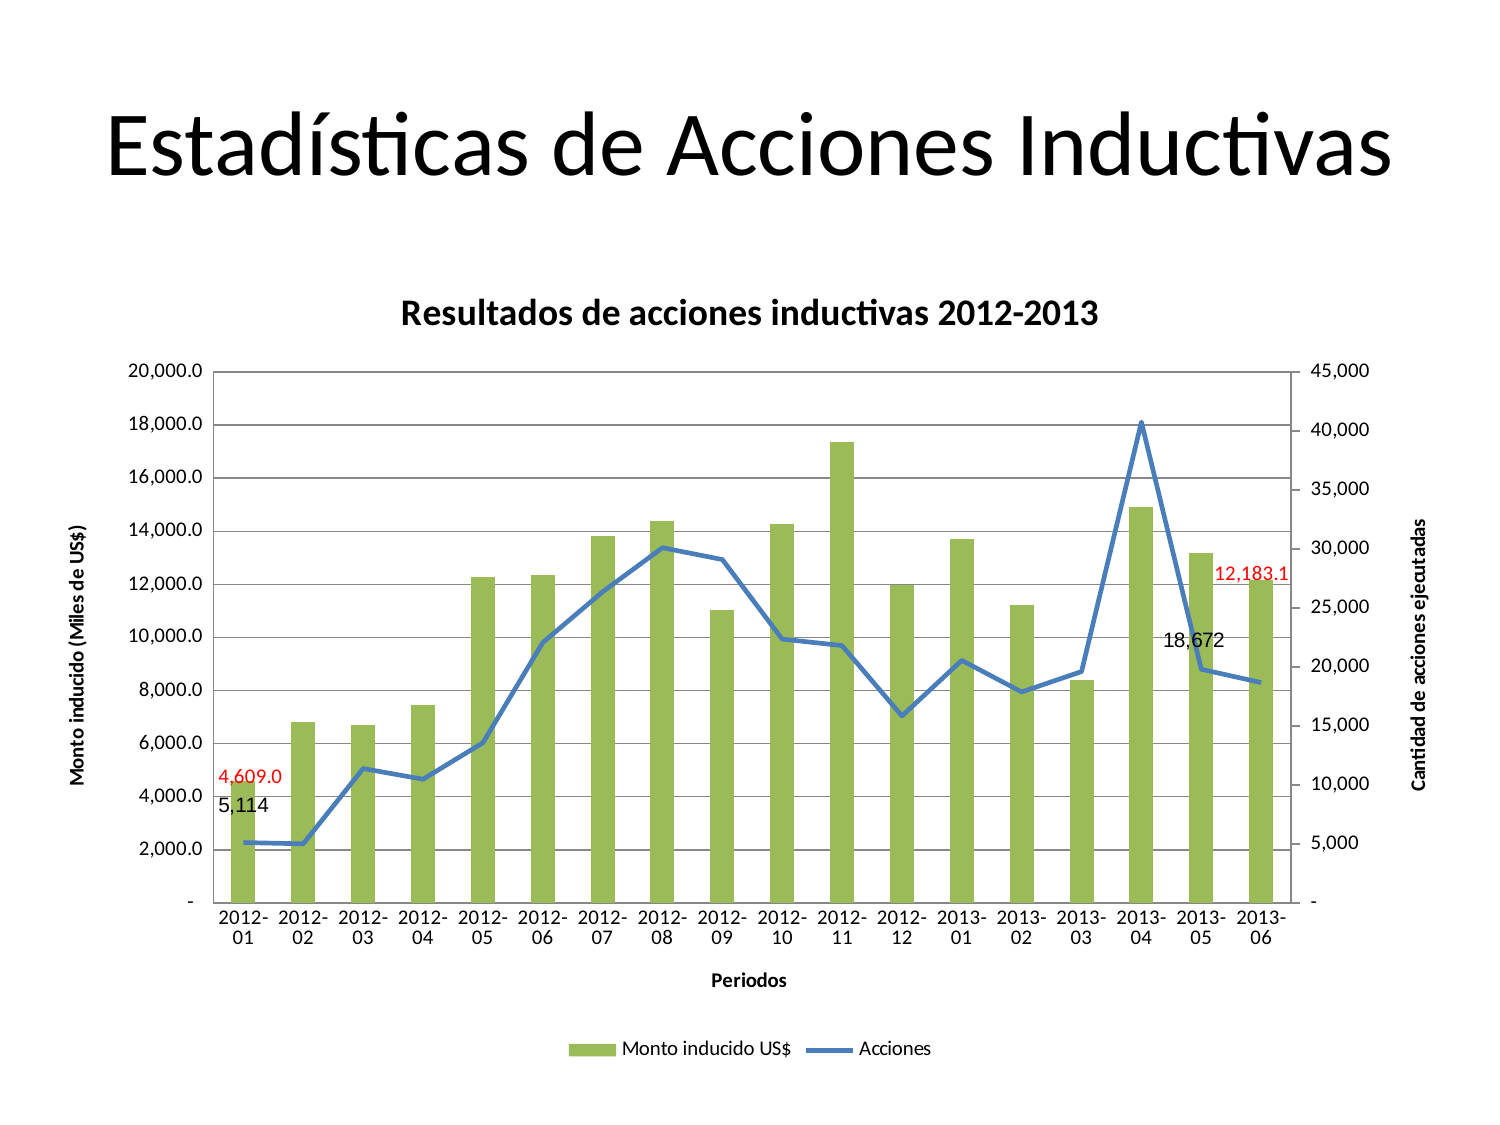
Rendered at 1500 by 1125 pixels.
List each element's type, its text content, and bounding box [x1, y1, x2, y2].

chart [34, 261, 1466, 1067]
title Estadísticas de Acciones Inductivas [75, 45, 1425, 233]
